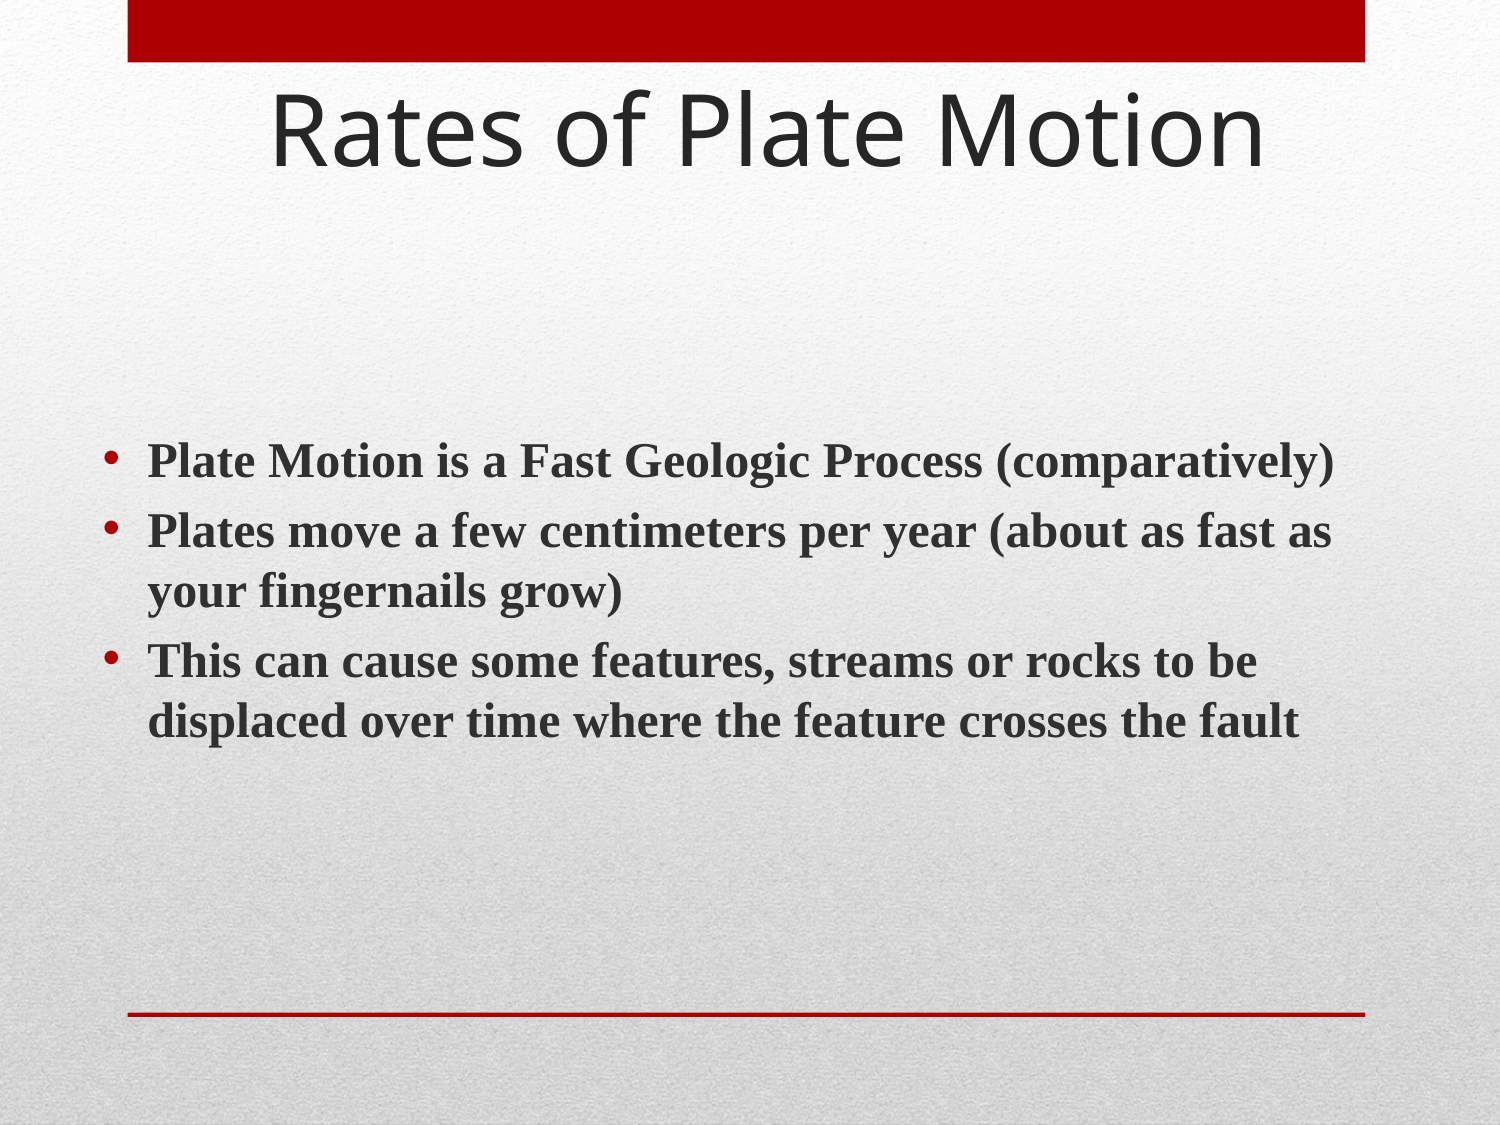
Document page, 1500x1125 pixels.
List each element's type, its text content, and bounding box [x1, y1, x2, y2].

list Plate Motion is a Fast Geologic Process (comparatively) Plates move a few centimeters per year (about as fast as your fingernails grow) This can cause some features, streams or rocks to be displaced over time where the feature crosses the fault [87, 187, 1388, 988]
title Rates of Plate Motion [200, 5, 1338, 187]
